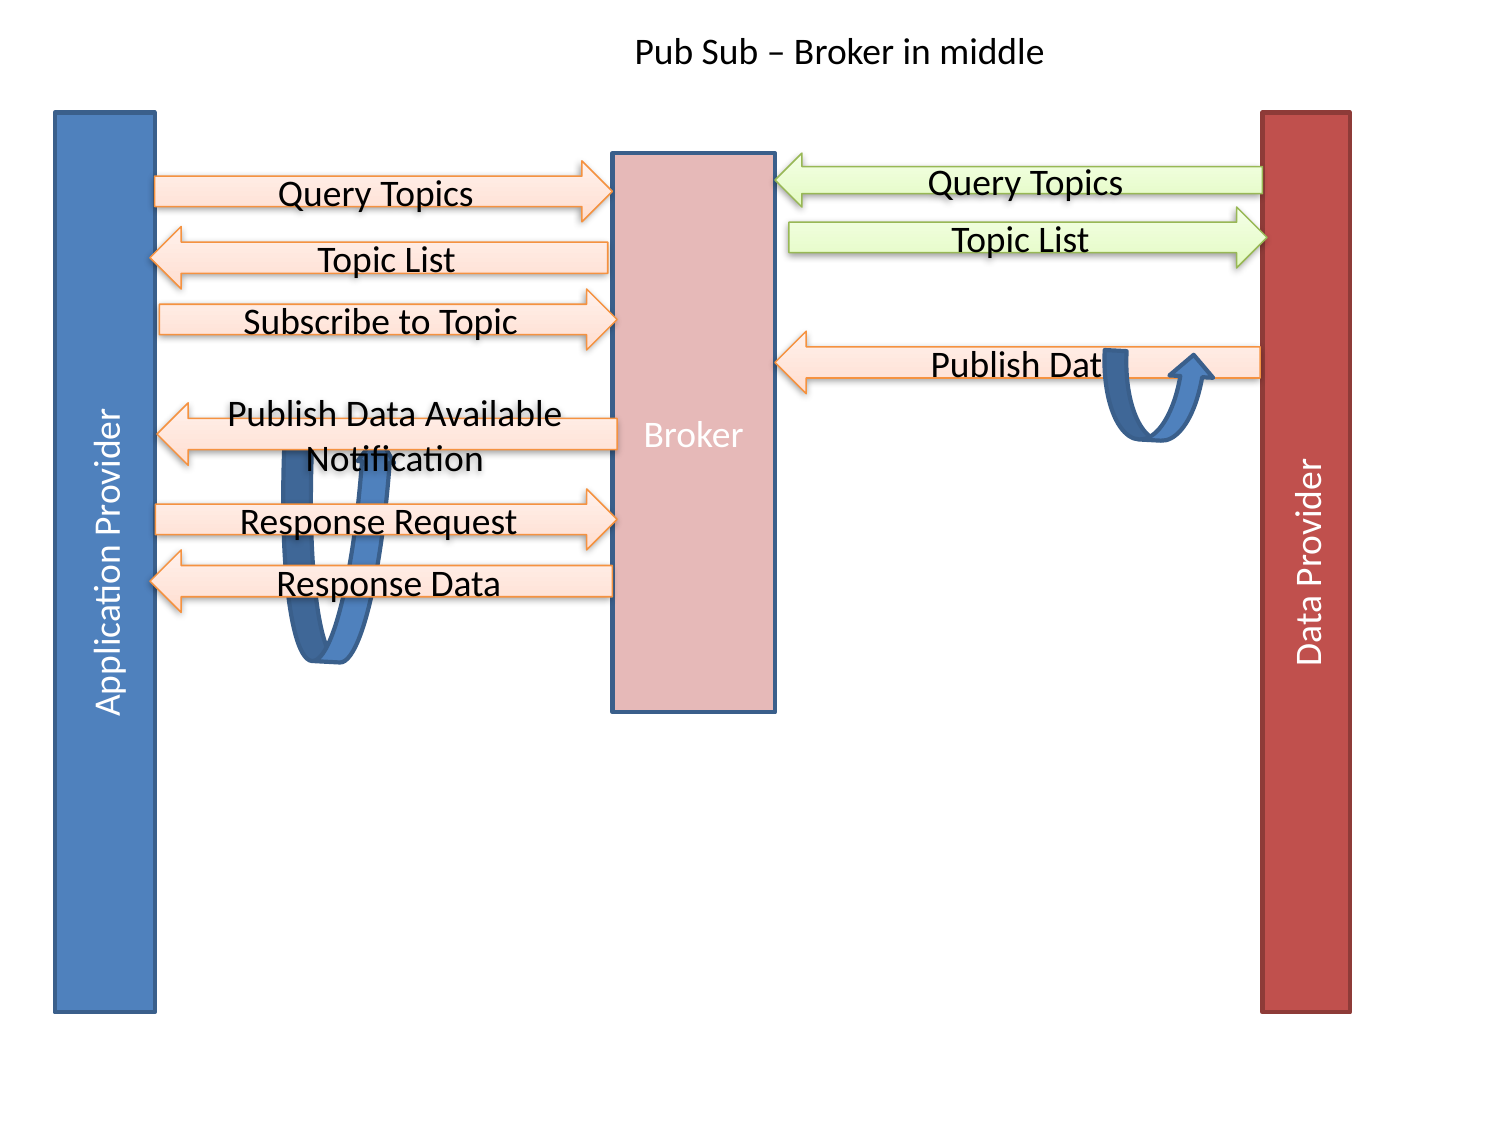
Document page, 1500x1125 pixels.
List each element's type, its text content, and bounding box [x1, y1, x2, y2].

text_box Publish Data [774, 330, 1261, 395]
text_box Application Provider [53, 110, 157, 1014]
text_box [308, 458, 314, 501]
text_box [281, 458, 286, 501]
text_box [1102, 347, 1215, 443]
text_box [309, 542, 315, 562]
text_box Data Provider [1260, 110, 1352, 1014]
text_box [347, 542, 384, 562]
text_box Subscribe to Topic [158, 288, 618, 351]
text_box [355, 458, 396, 501]
text_box Topic List [149, 225, 609, 290]
text_box Broker [610, 151, 777, 714]
text_box Response Request [154, 488, 618, 551]
text_box Topic List [788, 206, 1268, 269]
text_box Query Topics [774, 152, 1264, 208]
text_box [281, 542, 288, 562]
text_box Pub Sub – Broker in middle [619, 19, 1060, 80]
text_box Response Data [149, 549, 614, 614]
text_box Query Topics [153, 160, 613, 223]
text_box [287, 605, 372, 665]
text_box Publish Data Available Notification [156, 402, 618, 467]
